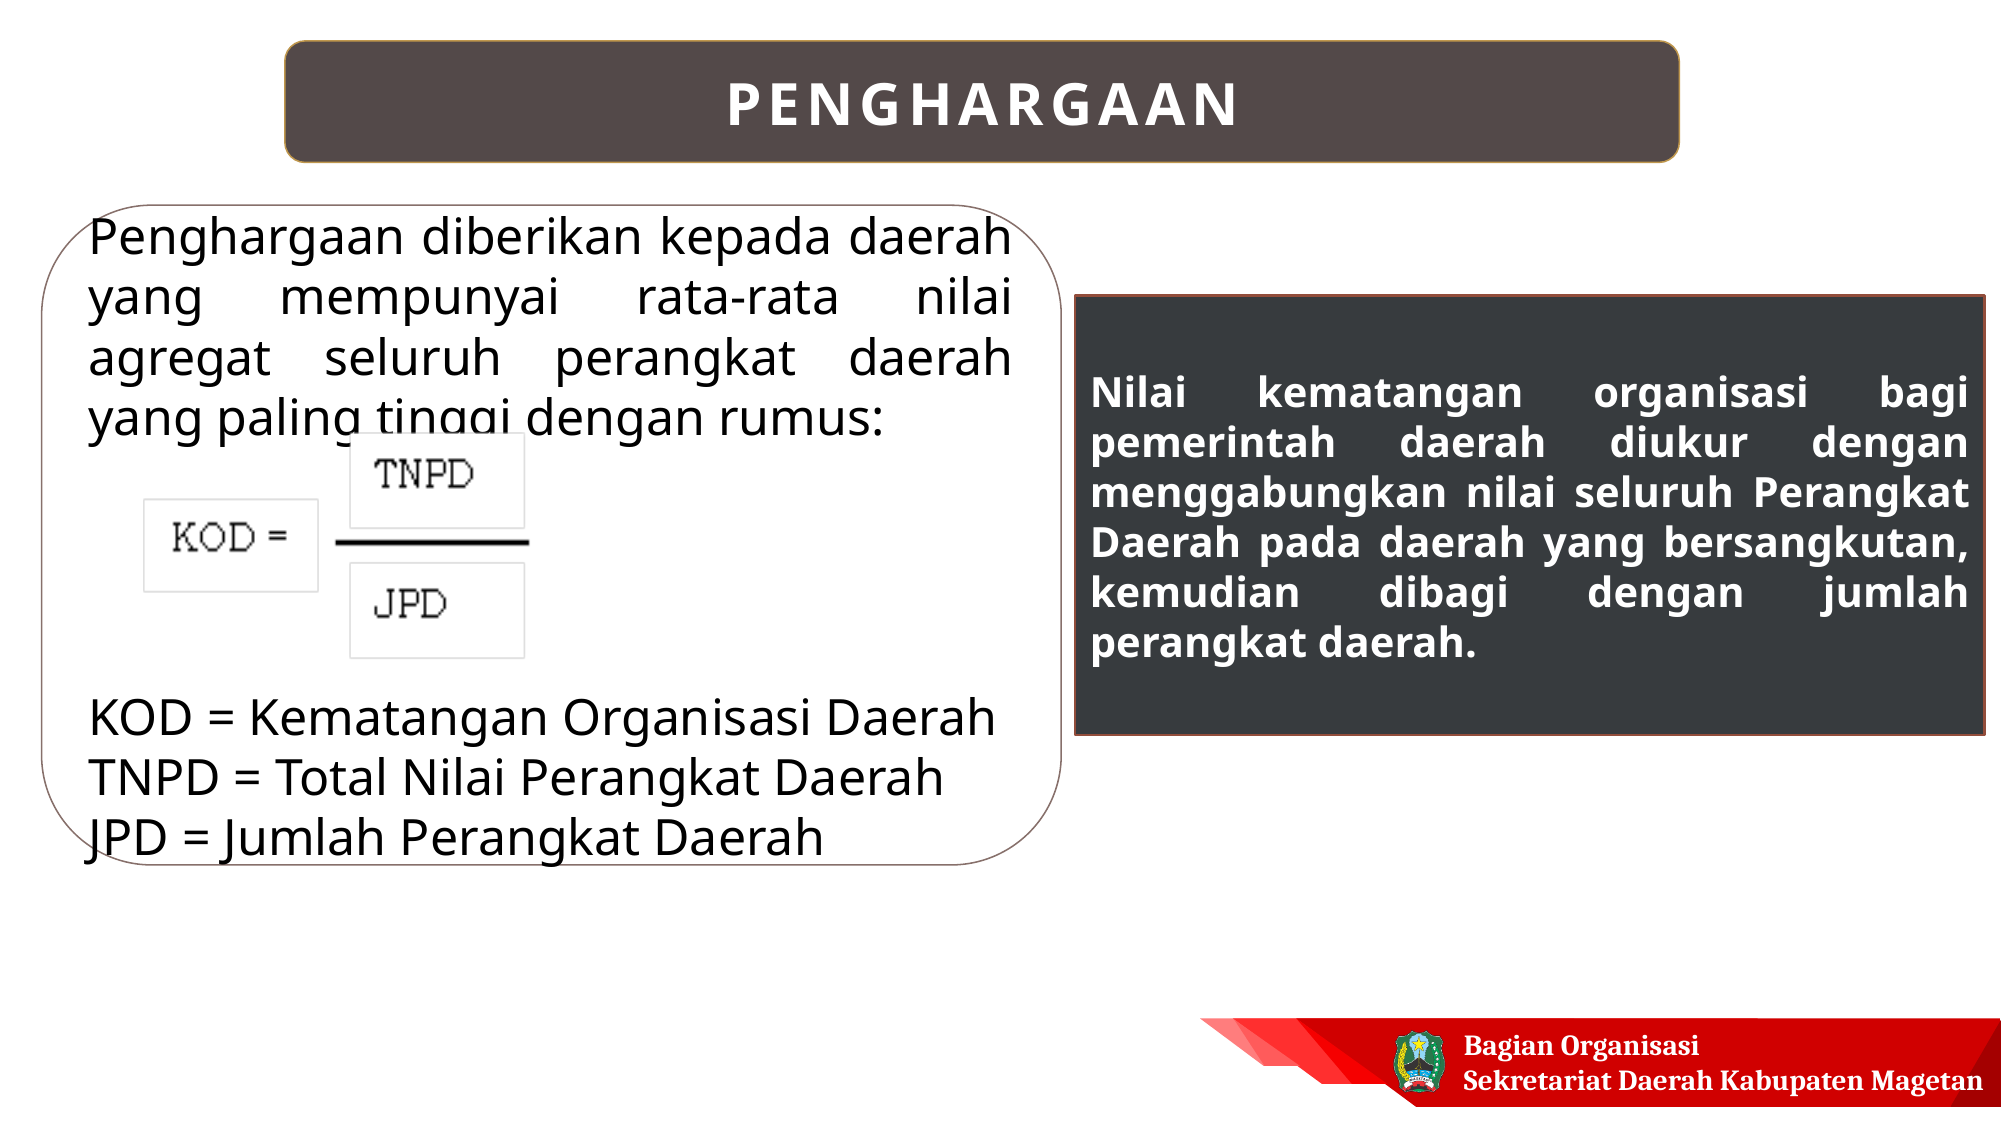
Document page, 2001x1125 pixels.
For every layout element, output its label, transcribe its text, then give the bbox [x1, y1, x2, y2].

text_box Penghargaan diberikan kepada daerah yang mempunyai rata-rata nilai agregat seluruh perangkat daerah yang paling tinggi dengan rumus: KOD = Kematangan Organisasi Daerah TNPD = Total Nilai Perangkat Daerah JPD = Jumlah Perangkat Daerah [40, 204, 1062, 866]
picture [142, 431, 535, 662]
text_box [1199, 1015, 2000, 1108]
text_box PENGHARGAAN [284, 40, 1681, 164]
text_box Nilai kematangan organisasi bagi pemerintah daerah diukur dengan menggabungkan nilai seluruh Perangkat Daerah pada daerah yang bersangkutan, kemudian dibagi dengan jumlah perangkat daerah. [1074, 294, 1986, 736]
picture [1368, 1023, 1470, 1099]
